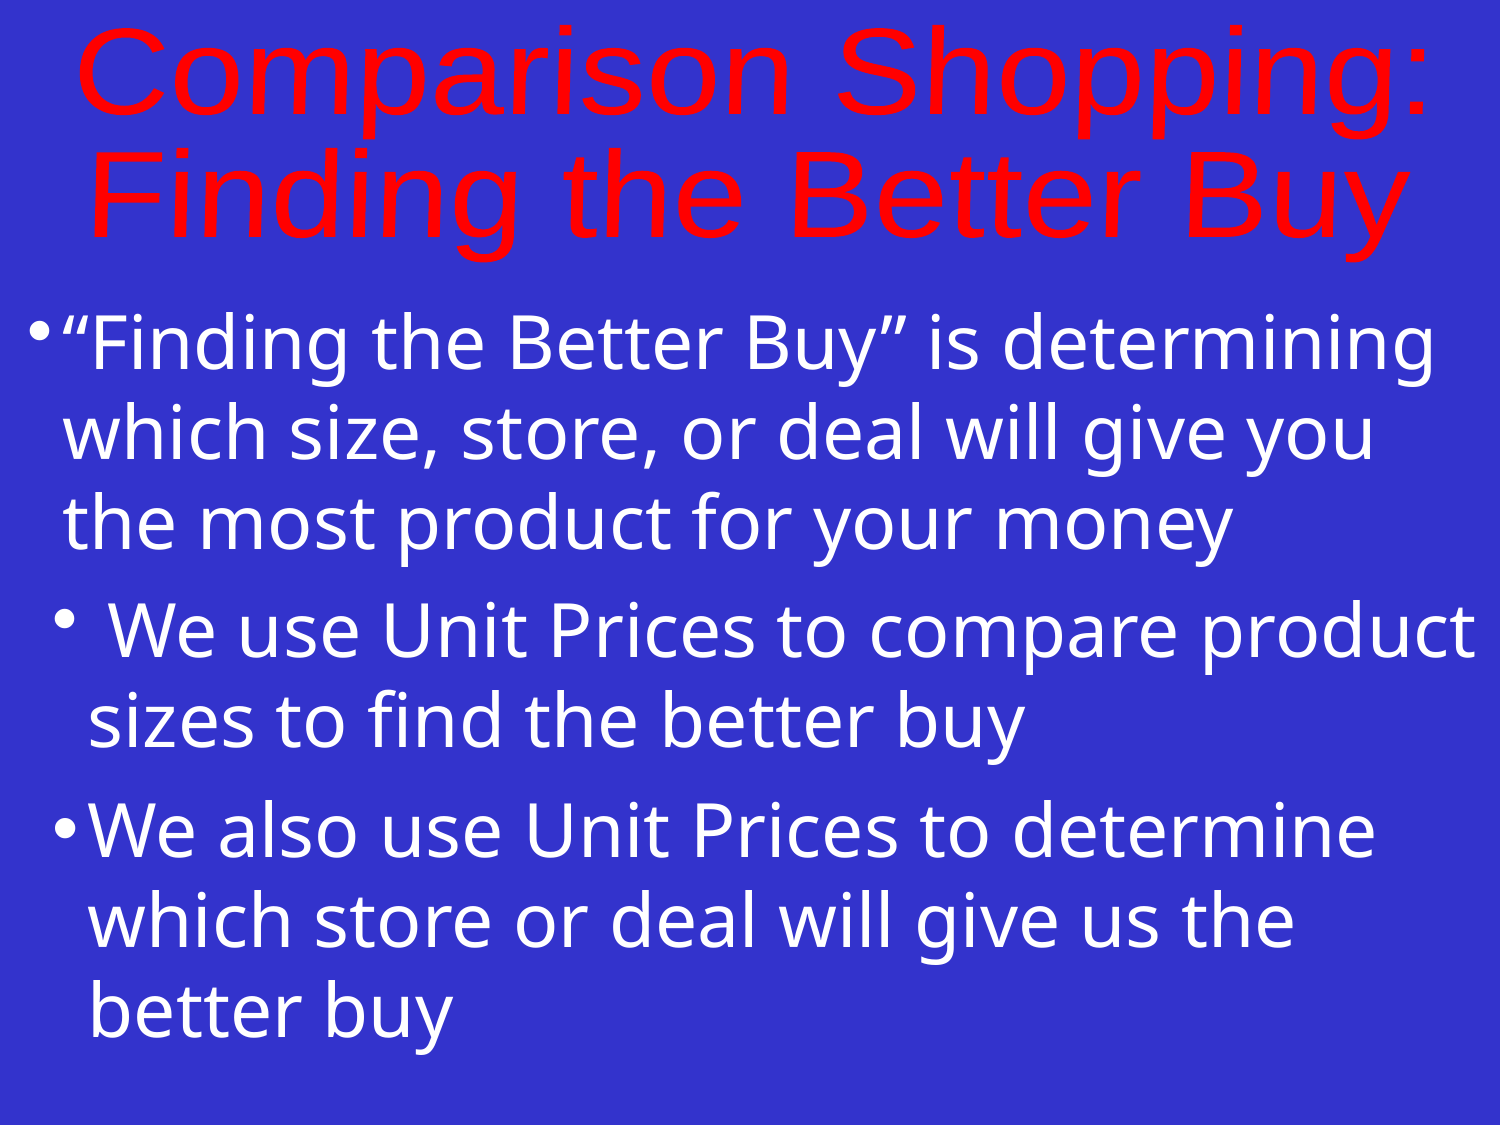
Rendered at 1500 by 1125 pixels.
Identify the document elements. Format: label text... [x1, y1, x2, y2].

text_box “Finding the Better Buy” is determining which size, store, or deal will give you the most product for your money [12, 287, 1500, 573]
text_box We use Unit Prices to compare product sizes to find the better buy [37, 574, 1500, 770]
text_box We also use Unit Prices to determine which store or deal will give us the better buy [37, 774, 1500, 1060]
